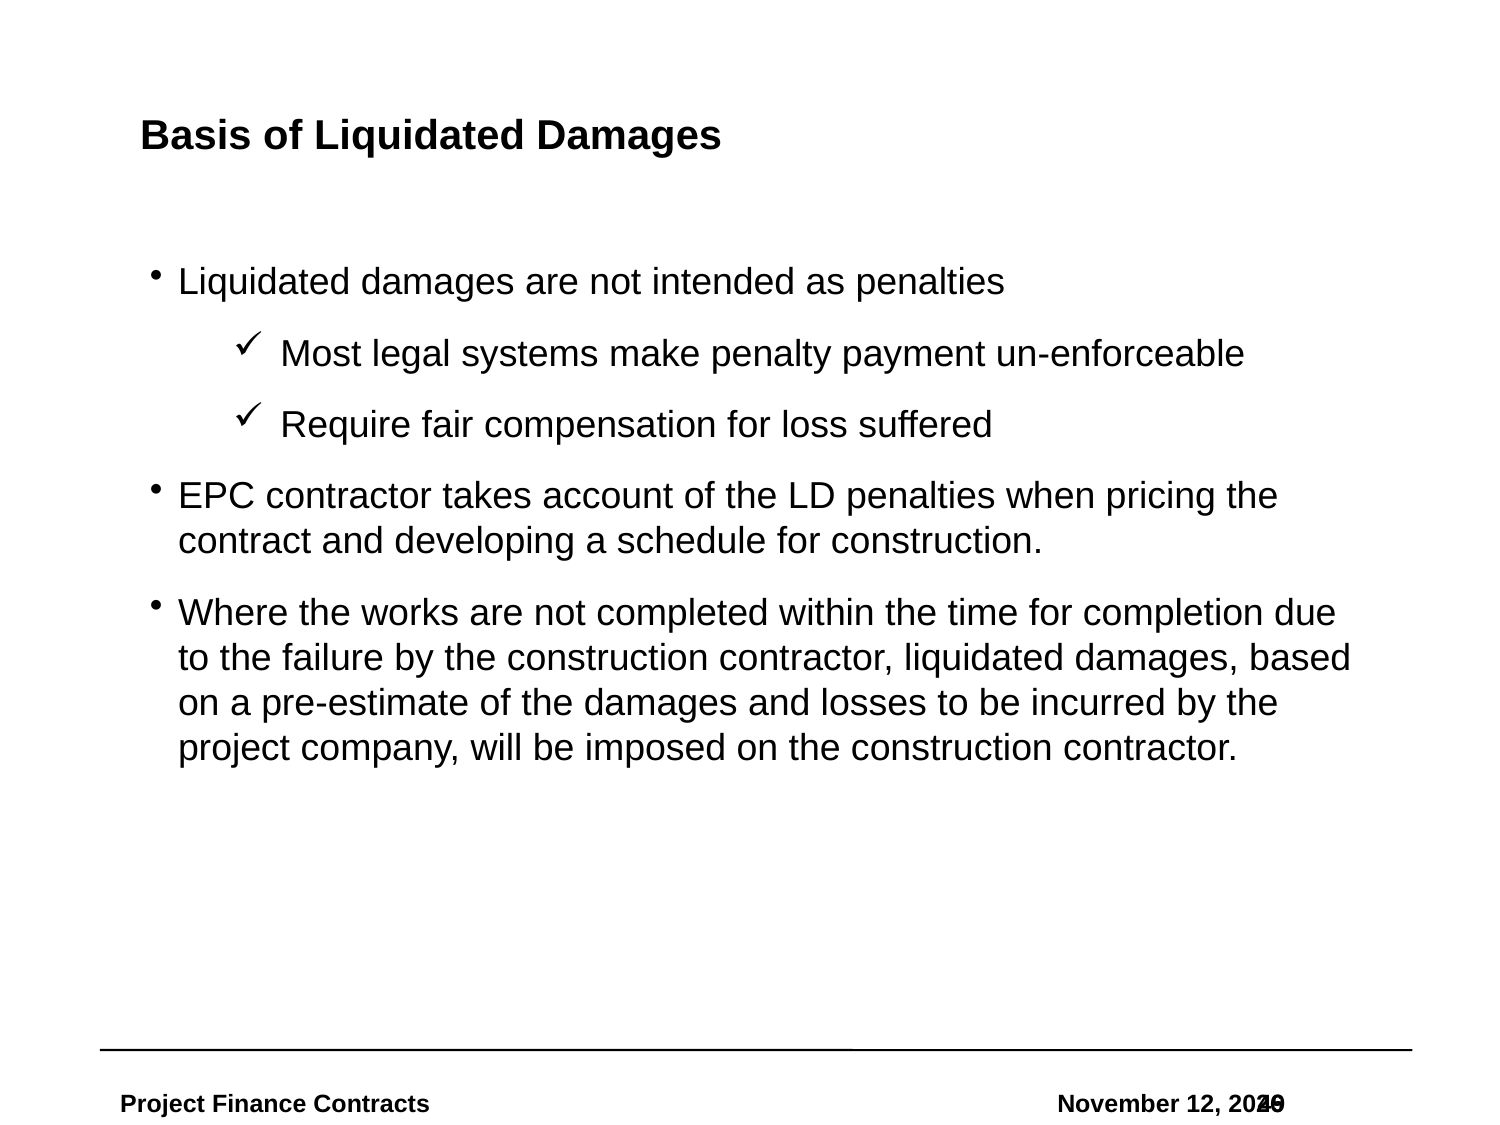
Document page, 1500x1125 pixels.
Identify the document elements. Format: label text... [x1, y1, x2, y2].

title Basis of Liquidated Damages [124, 99, 1288, 226]
list Liquidated damages are not intended as penalties Most legal systems make penalty payment un-enforceable Require fair compensation for loss suffered EPC contractor takes account of the LD penalties when pricing the contract and developing a schedule for construction. Where the works are not completed within the time for completion due to the failure by the construction contractor, liquidated damages, based on a pre-estimate of the damages and losses to be incurred by the project company, will be imposed on the construction contractor. [124, 249, 1376, 1001]
